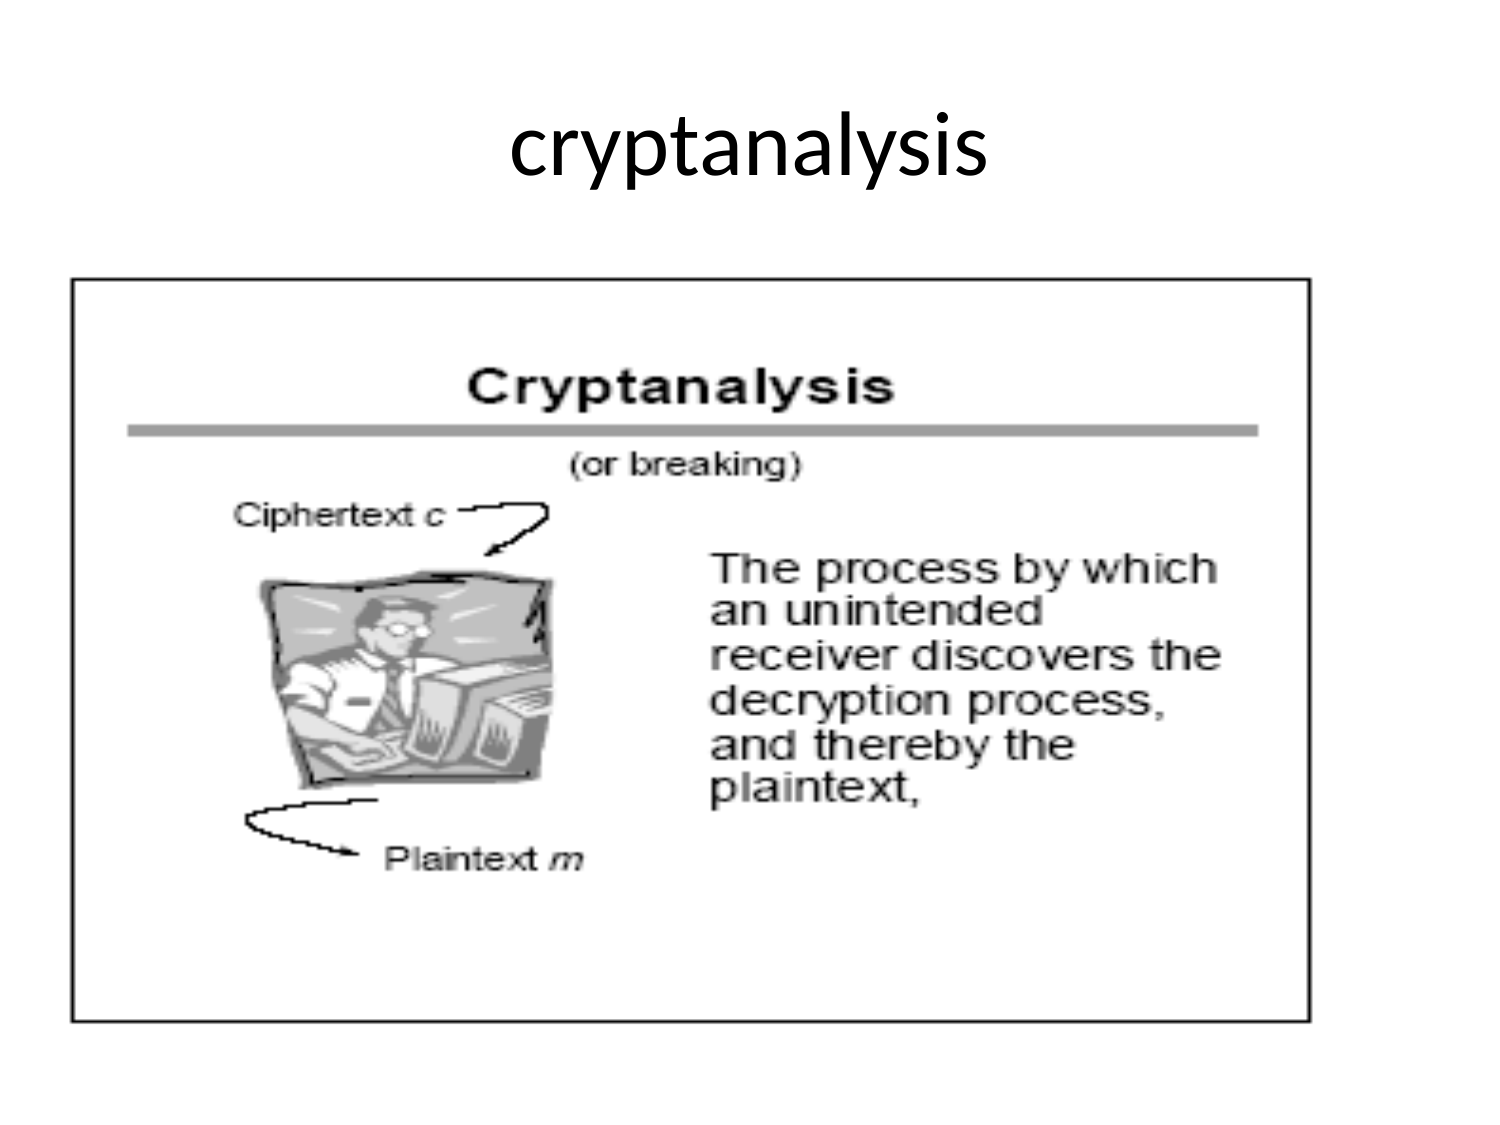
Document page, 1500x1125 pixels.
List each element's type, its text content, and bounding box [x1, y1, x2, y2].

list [0, 237, 1401, 1063]
title cryptanalysis [75, 45, 1425, 233]
